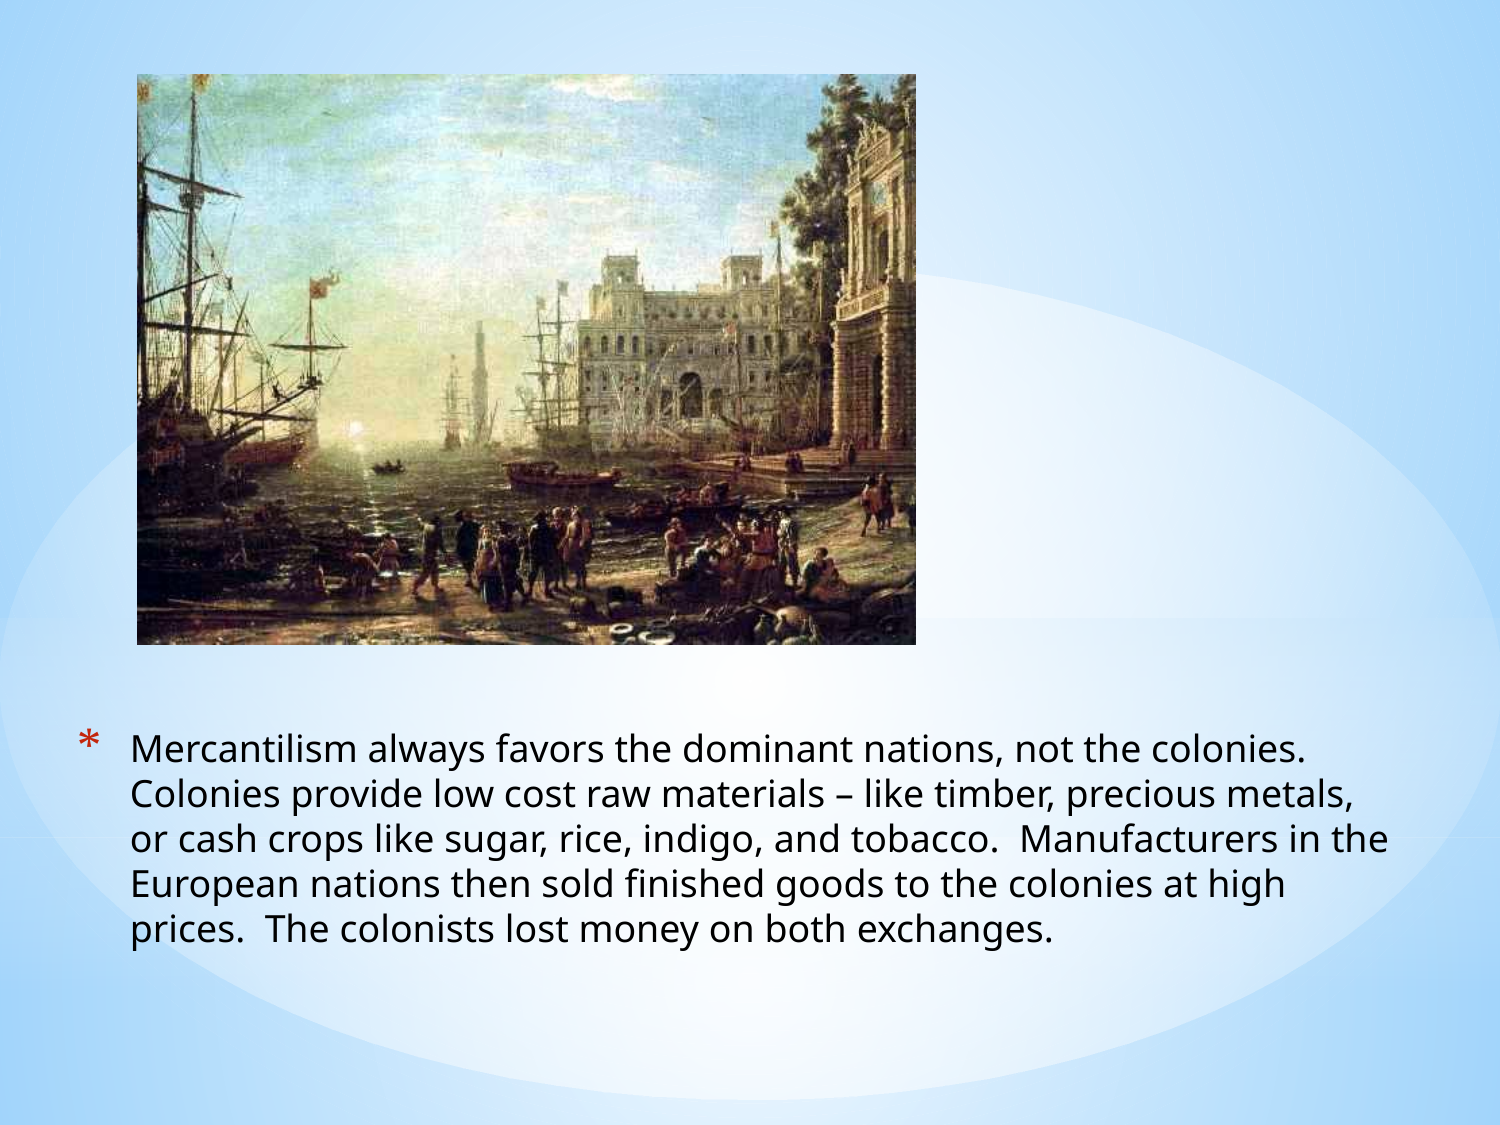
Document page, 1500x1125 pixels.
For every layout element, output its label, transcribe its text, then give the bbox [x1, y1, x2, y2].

title Mercantilism always favors the dominant nations, not the colonies. Colonies provide low cost raw materials – like timber, precious metals, or cash crops like sugar, rice, indigo, and tobacco. Manufacturers in the European nations then sold finished goods to the colonies at high prices. The colonists lost money on both exchanges. [62, 717, 1413, 905]
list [137, 74, 916, 646]
